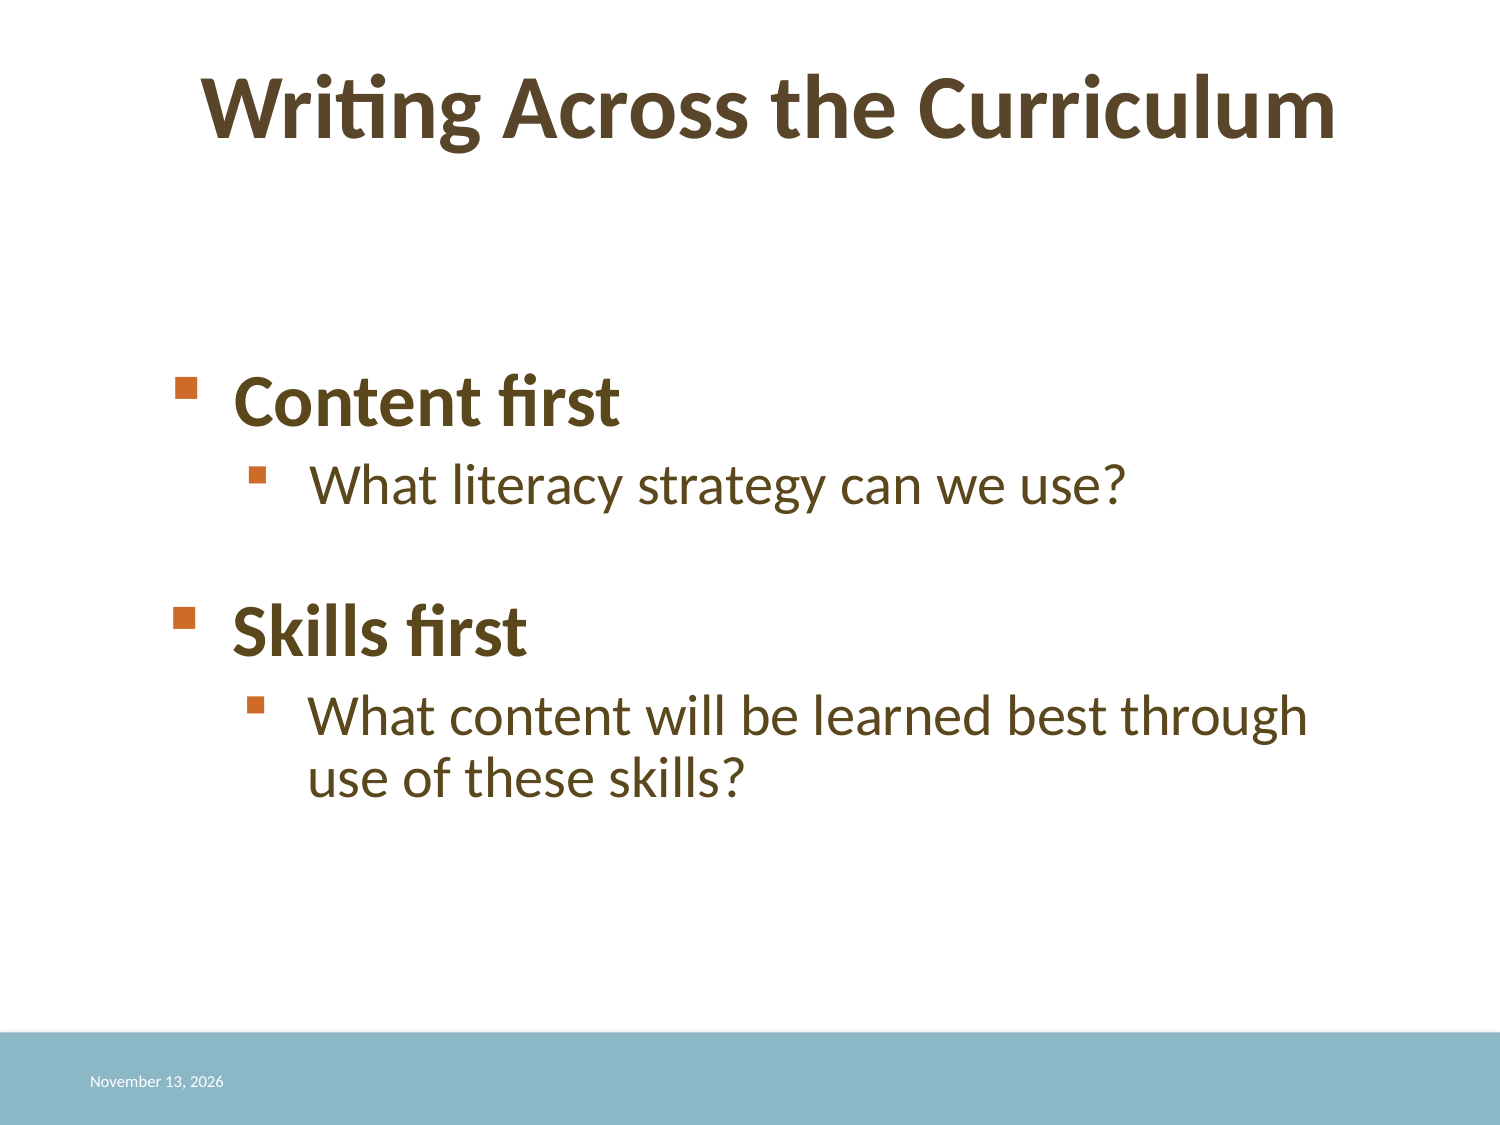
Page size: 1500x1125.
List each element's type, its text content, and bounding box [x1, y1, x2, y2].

text_box Skills first What content will be learned best through use of these skills? [152, 584, 1377, 818]
title Writing Across the Curriculum [114, 59, 1425, 162]
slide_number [75, 1051, 425, 1112]
text_box Content first What literacy strategy can we use? [154, 354, 1378, 525]
